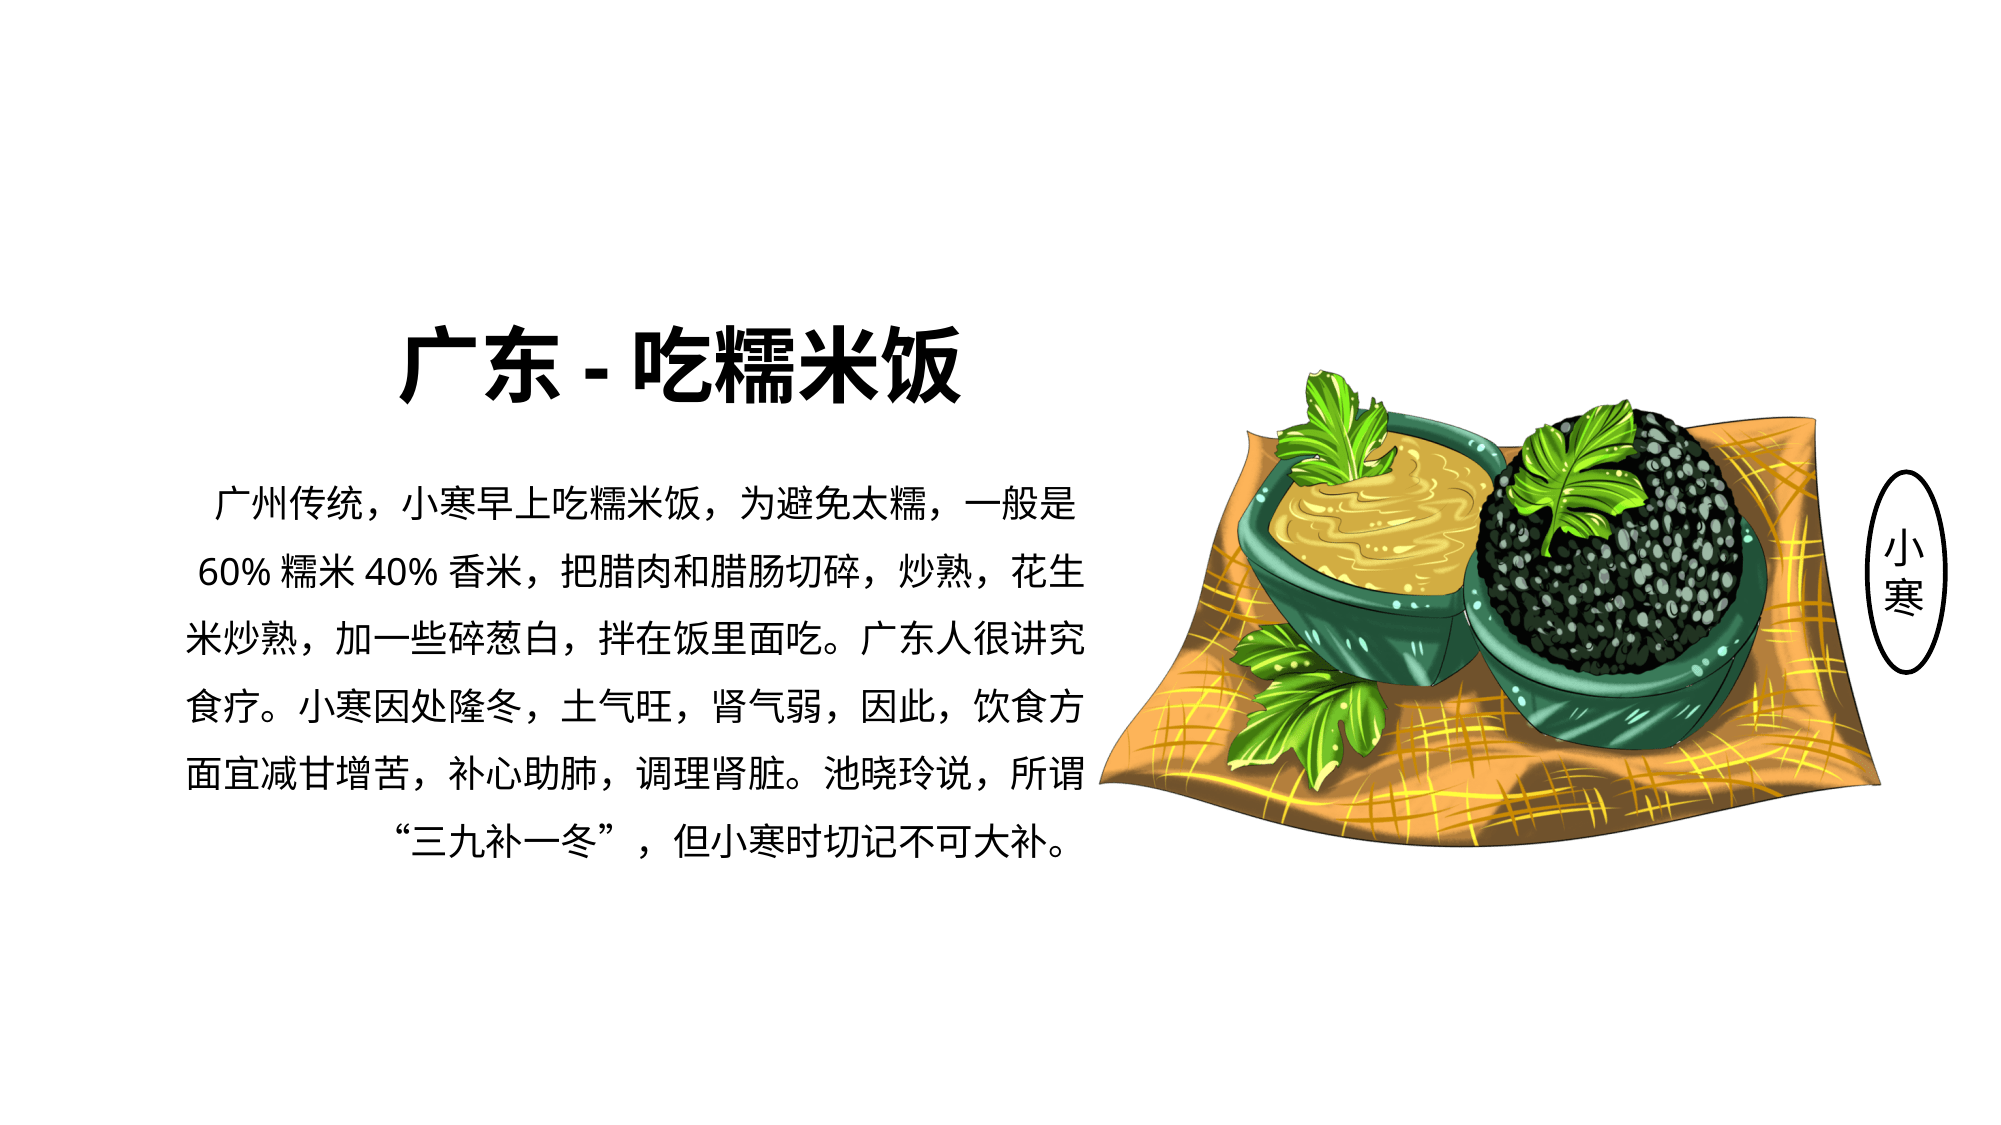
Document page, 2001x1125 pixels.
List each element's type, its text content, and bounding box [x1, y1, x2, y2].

text_box 广州传统，小寒早上吃糯米饭，为避免太糯，一般是60%糯米40%香米，把腊肉和腊肠切碎，炒熟，花生米炒熟，加一些碎葱白，拌在饭里面吃。广东人很讲究食疗。小寒因处隆冬，土气旺，肾气弱，因此，饮食方面宜减甘增苦，补心助肺，调理肾脏。池晓玲说，所谓“三九补一冬”，但小寒时切记不可大补。 [156, 450, 1034, 871]
picture [1034, 125, 2000, 1091]
text_box 广东-吃糯米饭 [382, 205, 979, 421]
